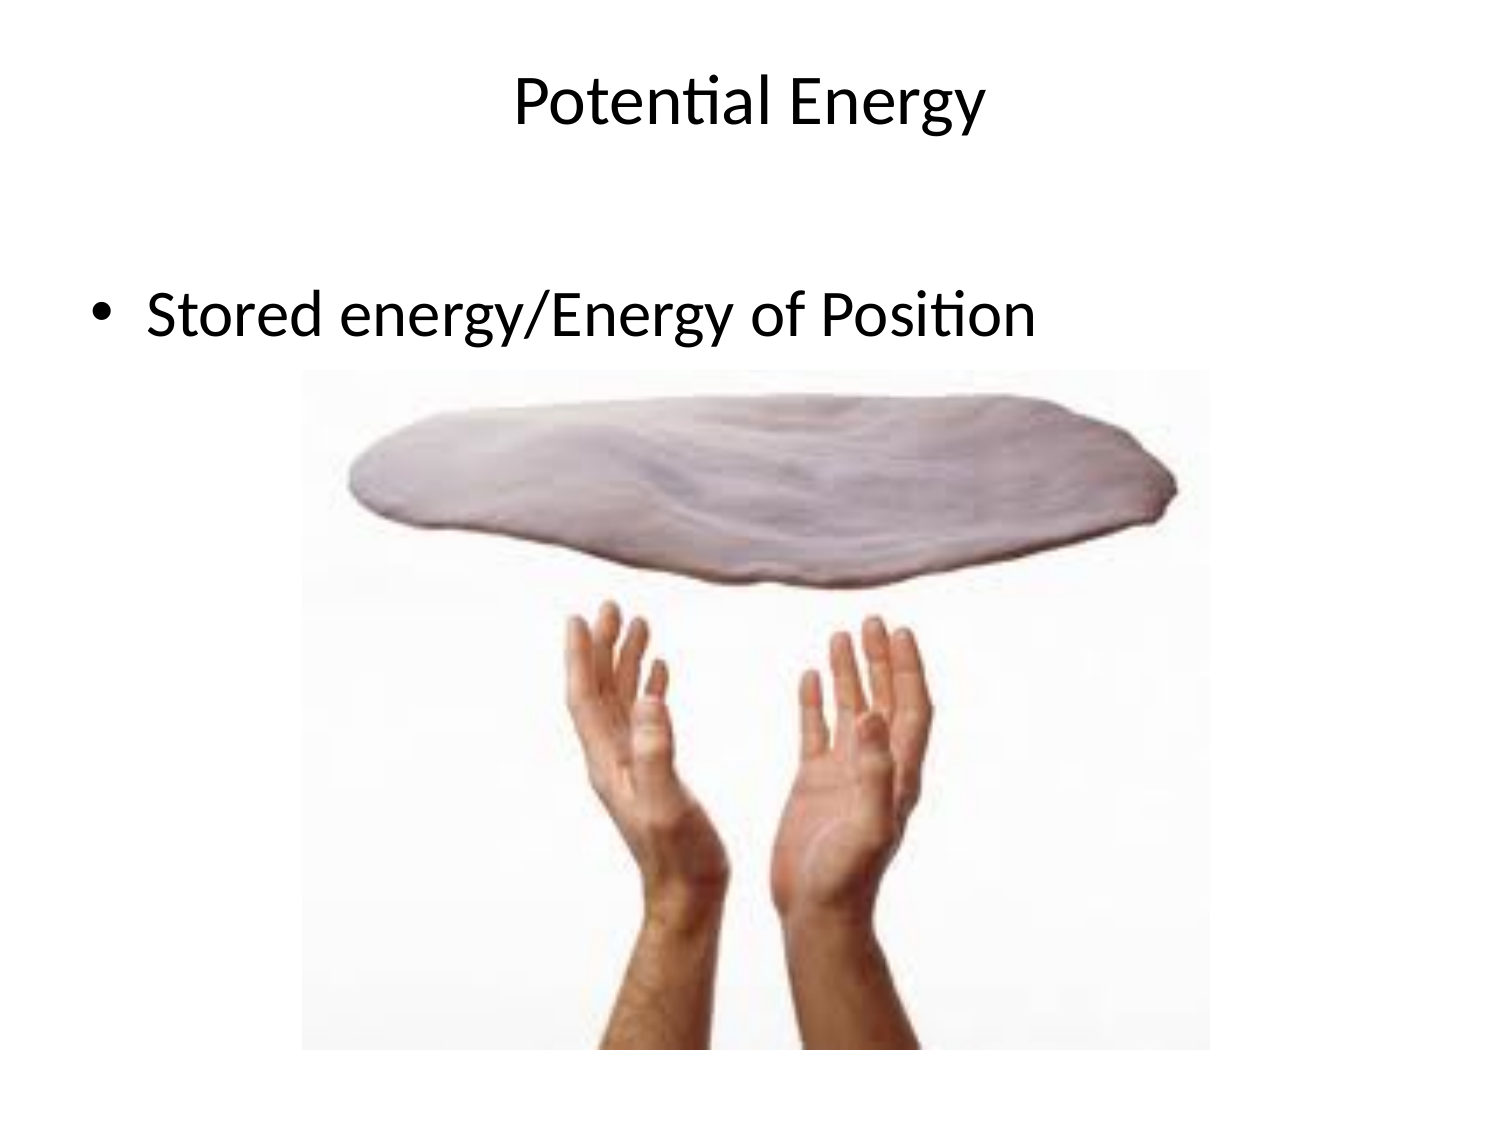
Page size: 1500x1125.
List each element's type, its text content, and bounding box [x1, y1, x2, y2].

title Potential Energy [75, 45, 1425, 233]
list Stored energy/Energy of Position [75, 262, 1425, 1005]
picture [302, 369, 1211, 1051]
